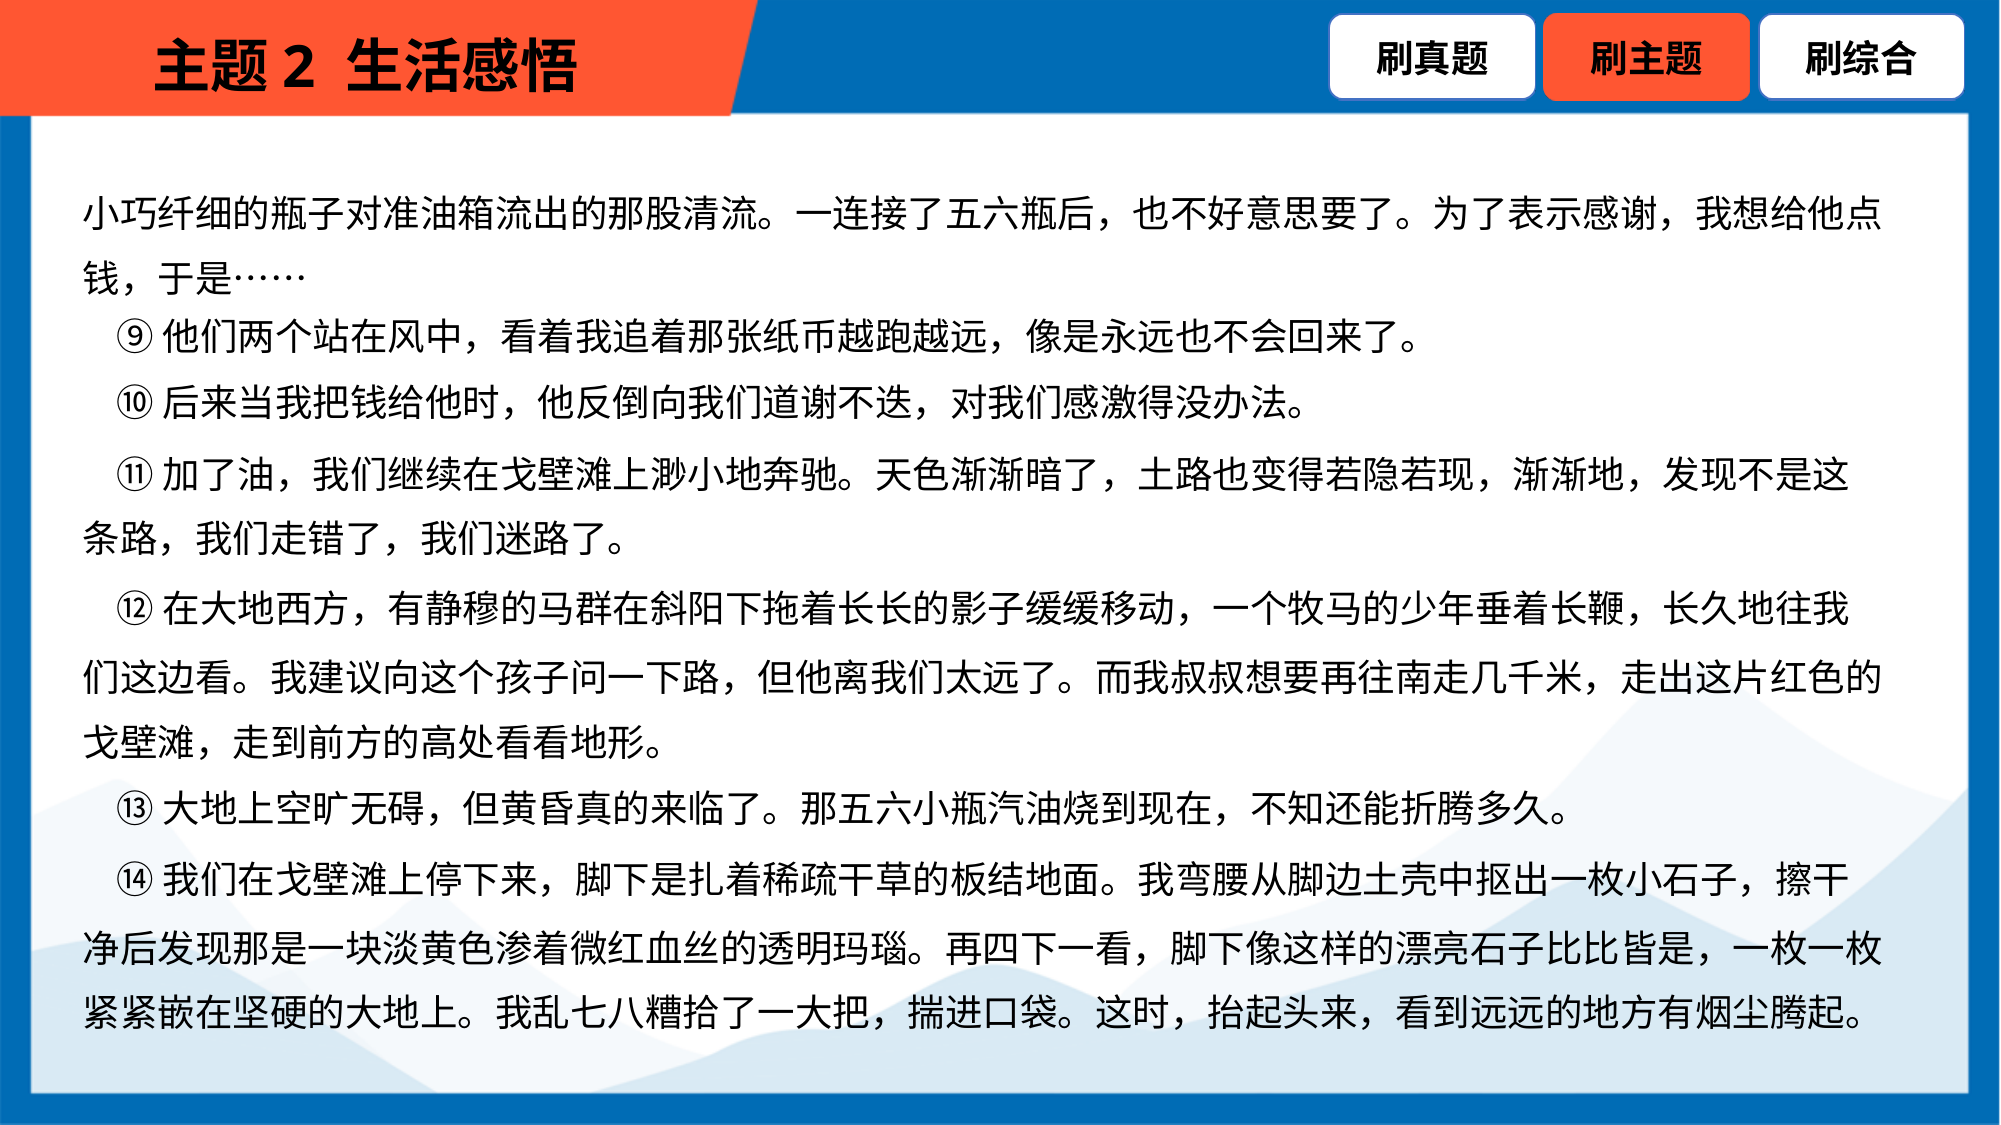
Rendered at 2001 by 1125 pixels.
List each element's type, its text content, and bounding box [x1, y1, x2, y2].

text_box ⑫在大地西方，有静穆的马群在斜阳下拖着长长的影子缓缓移动，一个牧马的少年垂着长鞭，长久地往我 们这边看。我建议向这个孩子问一下路，但他离我们太远了。而我叔叔想要再往南走几千米，走出这片红色的 戈壁滩，走到前方的高处看看地形。 [82, 561, 1917, 757]
text_box 小巧纤细的瓶子对准油箱流出的那股清流。一连接了五六瓶后，也不好意思要了。为了表示感谢，我想给他点 钱，于是…… [82, 166, 1917, 290]
text_box ⑪加了油，我们继续在戈壁滩上渺小地奔驰。天色渐渐暗了，土路也变得若隐若现，渐渐地，发现不是这 条路，我们走错了，我们迷路了。 [82, 427, 1917, 554]
picture [0, 0, 2000, 1125]
text_box ⑩后来当我把钱给他时，他反倒向我们道谢不迭，对我们感激得没办法。 [82, 359, 1917, 418]
text_box ⑬大地上空旷无碍，但黄昏真的来临了。那五六小瓶汽油烧到现在，不知还能折腾多久。 [82, 765, 1917, 823]
text_box ⑨他们两个站在风中，看着我追着那张纸币越跑越远，像是永远也不会回来了。 [82, 293, 1917, 351]
text_box ⑭我们在戈壁滩上停下来，脚下是扎着稀疏干草的板结地面。我弯腰从脚边土壳中抠出一枚小石子，擦干 净后发现那是一块淡黄色渗着微红血丝的透明玛瑙。再四下一看，脚下像这样的漂亮石子比比皆是，一枚一枚 紧紧嵌在坚硬的大地上。我乱七八糟拾了一大把，揣进口袋。这时，抬起头来，看到远远的地方有烟尘腾起。 [82, 832, 1917, 1028]
